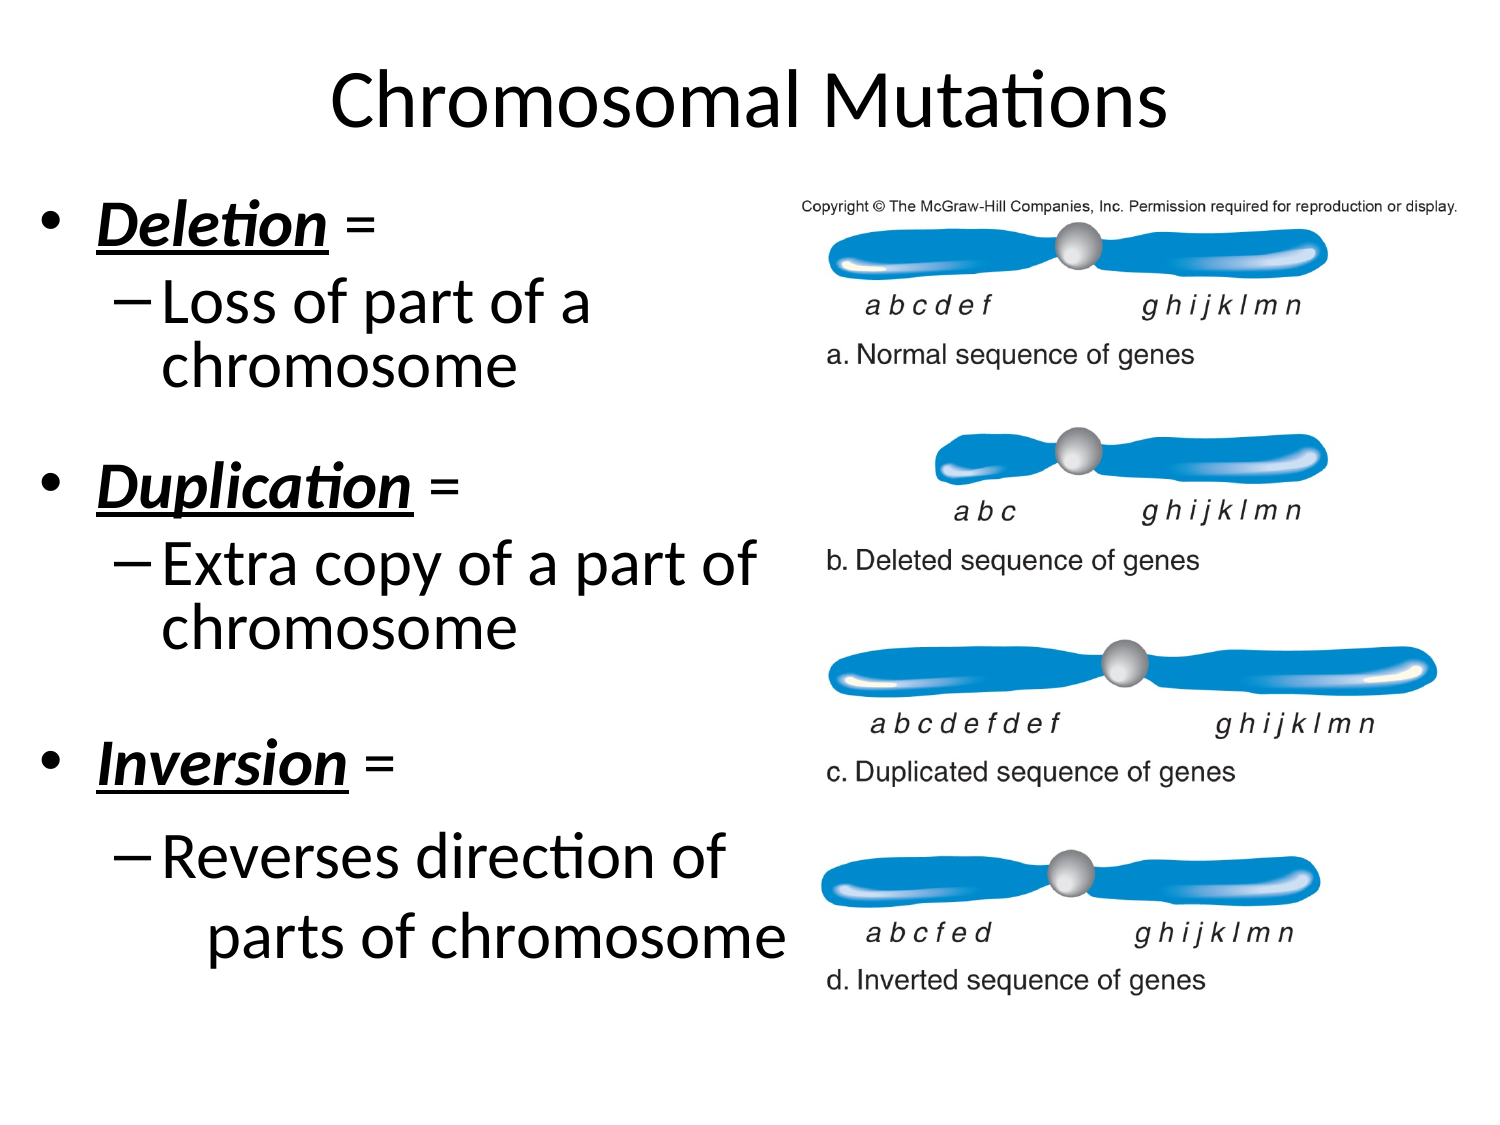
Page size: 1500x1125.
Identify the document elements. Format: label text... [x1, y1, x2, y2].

picture [799, 199, 1459, 998]
text_box Chromosomal Mutations [74, 0, 1425, 188]
list Deletion = Loss of part of a chromosome Duplication = Extra copy of a part of chromosome Inversion = Reverses direction of parts of chromosome [24, 187, 1450, 1100]
